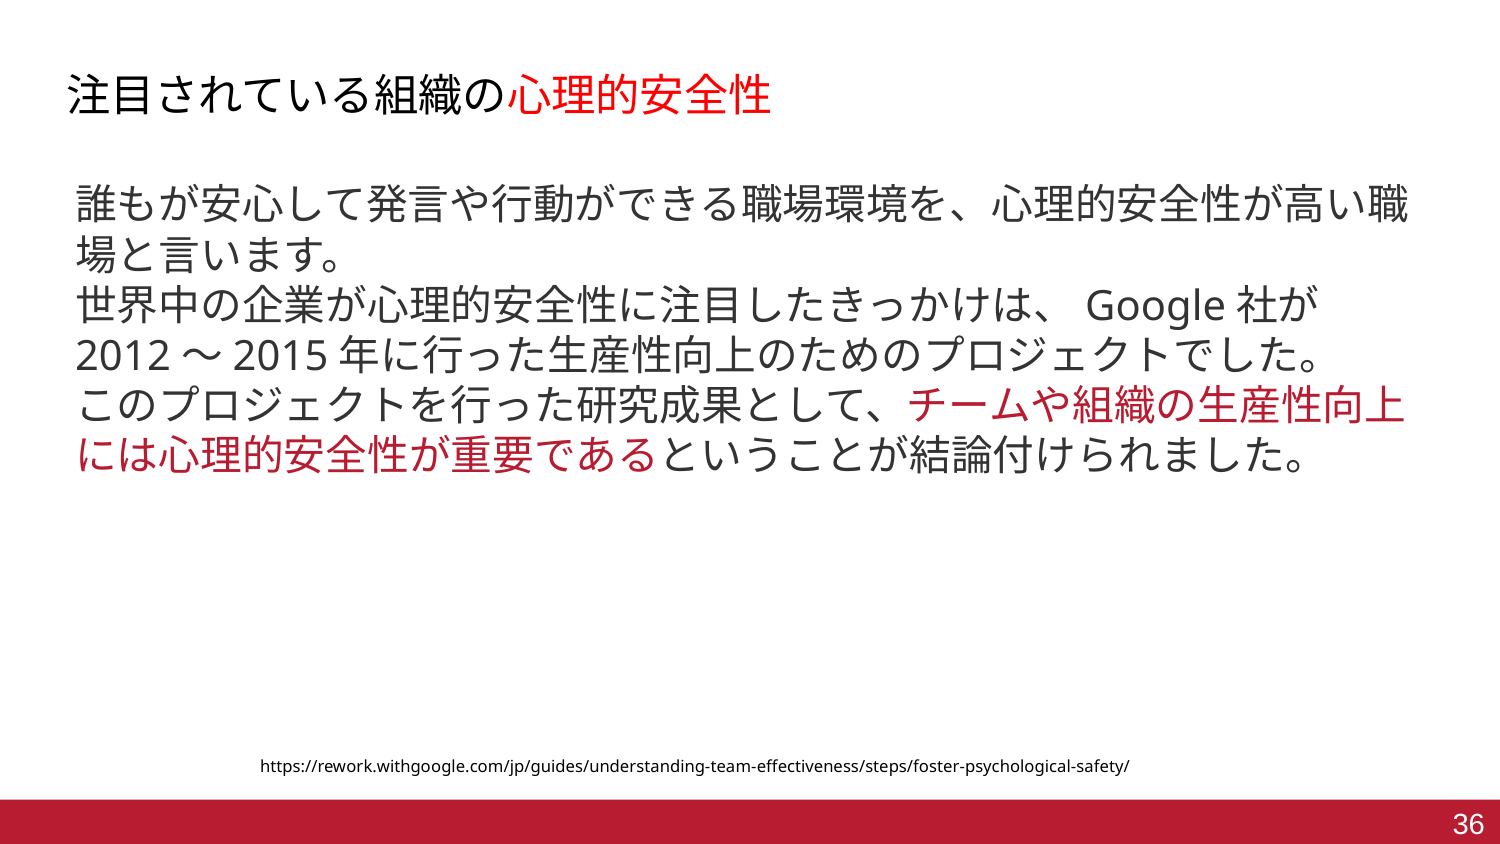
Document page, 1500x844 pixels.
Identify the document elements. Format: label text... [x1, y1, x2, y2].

text_box https://rework.withgoogle.com/jp/guides/understanding-team-effectiveness/steps/foster-psychological-safety/ [245, 745, 1255, 786]
text_box 注目されている組織の心理的安全性 [51, 52, 1449, 136]
slide_number 36 [1416, 809, 1500, 844]
text_box 誰もが安心して発言や行動ができる職場環境を、心理的安全性が高い職場と言います。 世界中の企業が心理的安全性に注目したきっかけは、Google社が2012～2015年に行った生産性向上のためのプロジェクトでした。 このプロジェクトを行った研究成果として、チームや組織の生産性向上には心理的安全性が重要であるということが結論付けられました。 [59, 163, 1440, 494]
